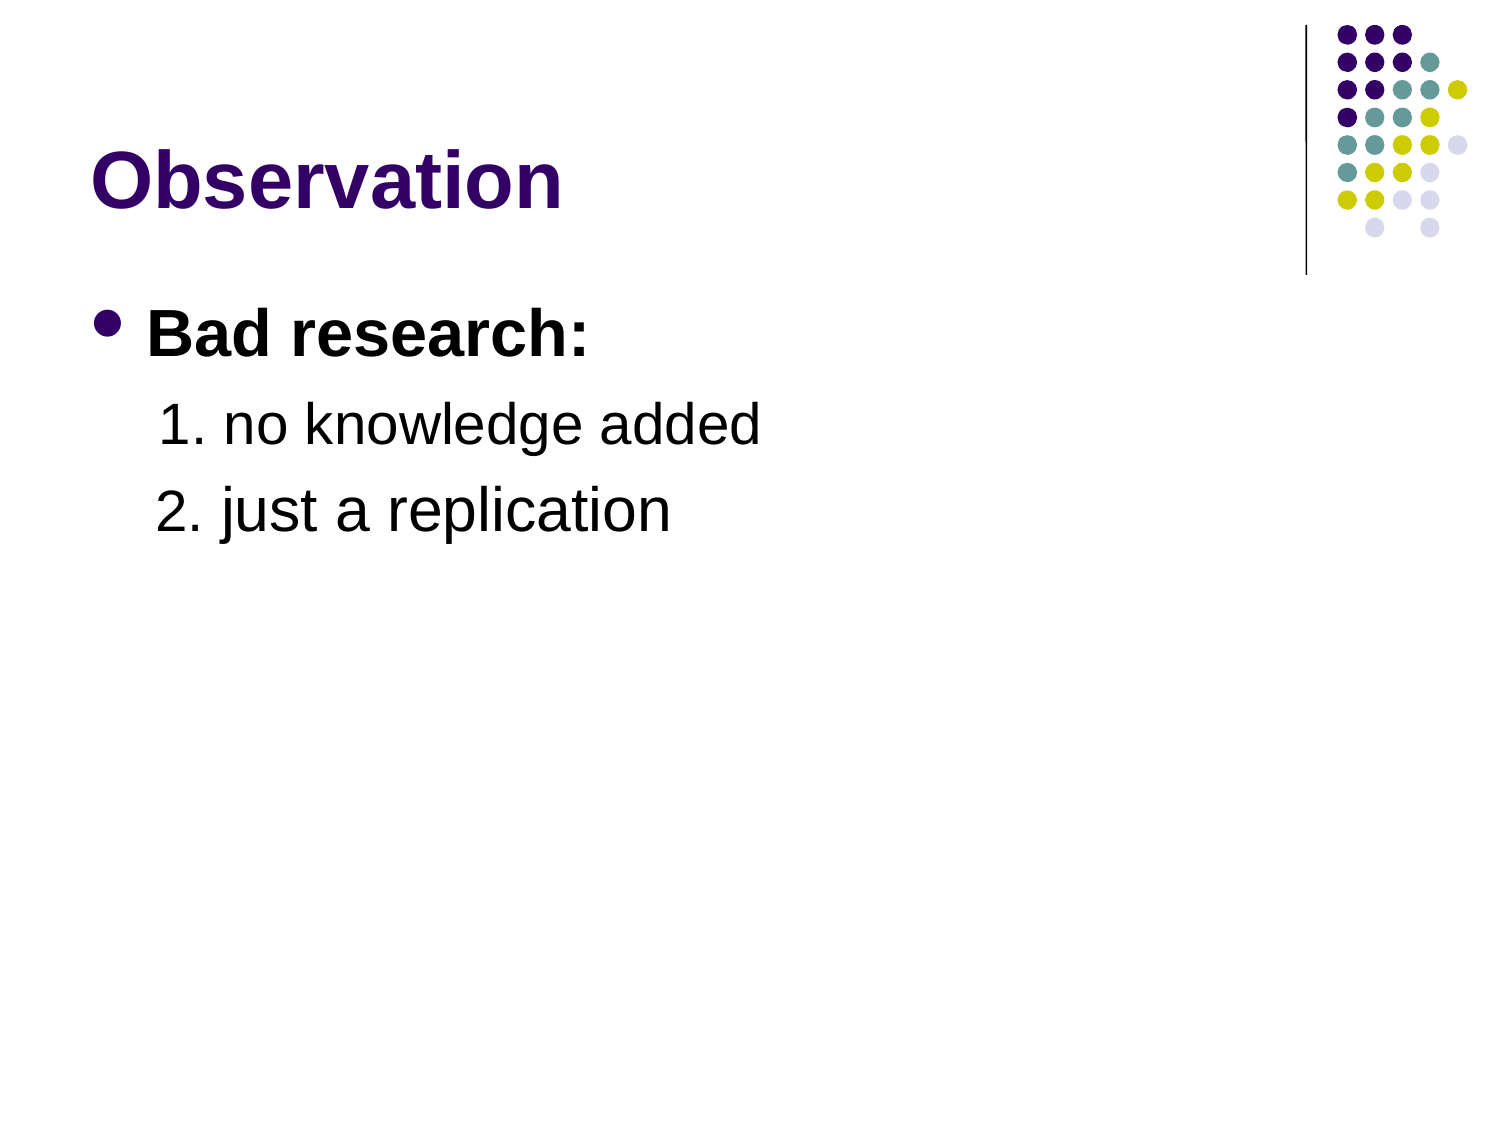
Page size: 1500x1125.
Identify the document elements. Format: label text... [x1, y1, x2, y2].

title Observation [74, 19, 1313, 233]
list Bad research: 1. no knowledge added 2. just a replication [74, 281, 1426, 1006]
